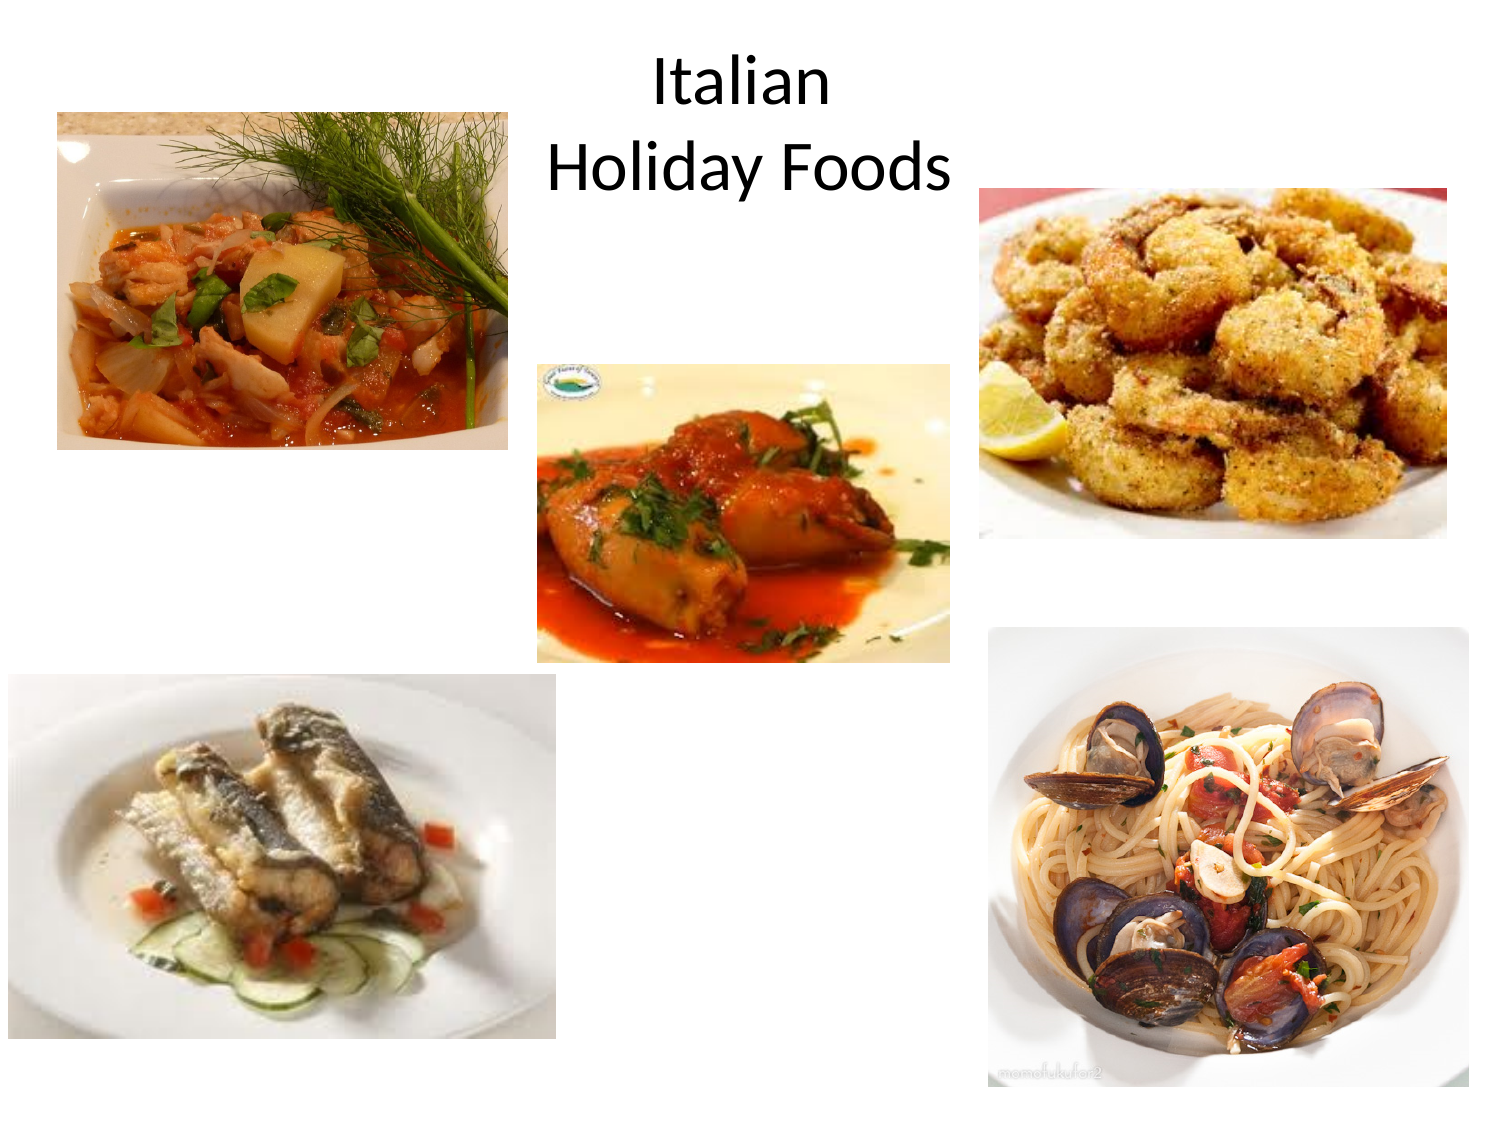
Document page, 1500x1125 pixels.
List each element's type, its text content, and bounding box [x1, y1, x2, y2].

picture [56, 112, 508, 451]
title Italian Holiday Foods [312, 24, 1188, 213]
picture [8, 674, 556, 1039]
picture [979, 188, 1447, 540]
picture [987, 626, 1469, 1087]
picture [537, 363, 951, 663]
